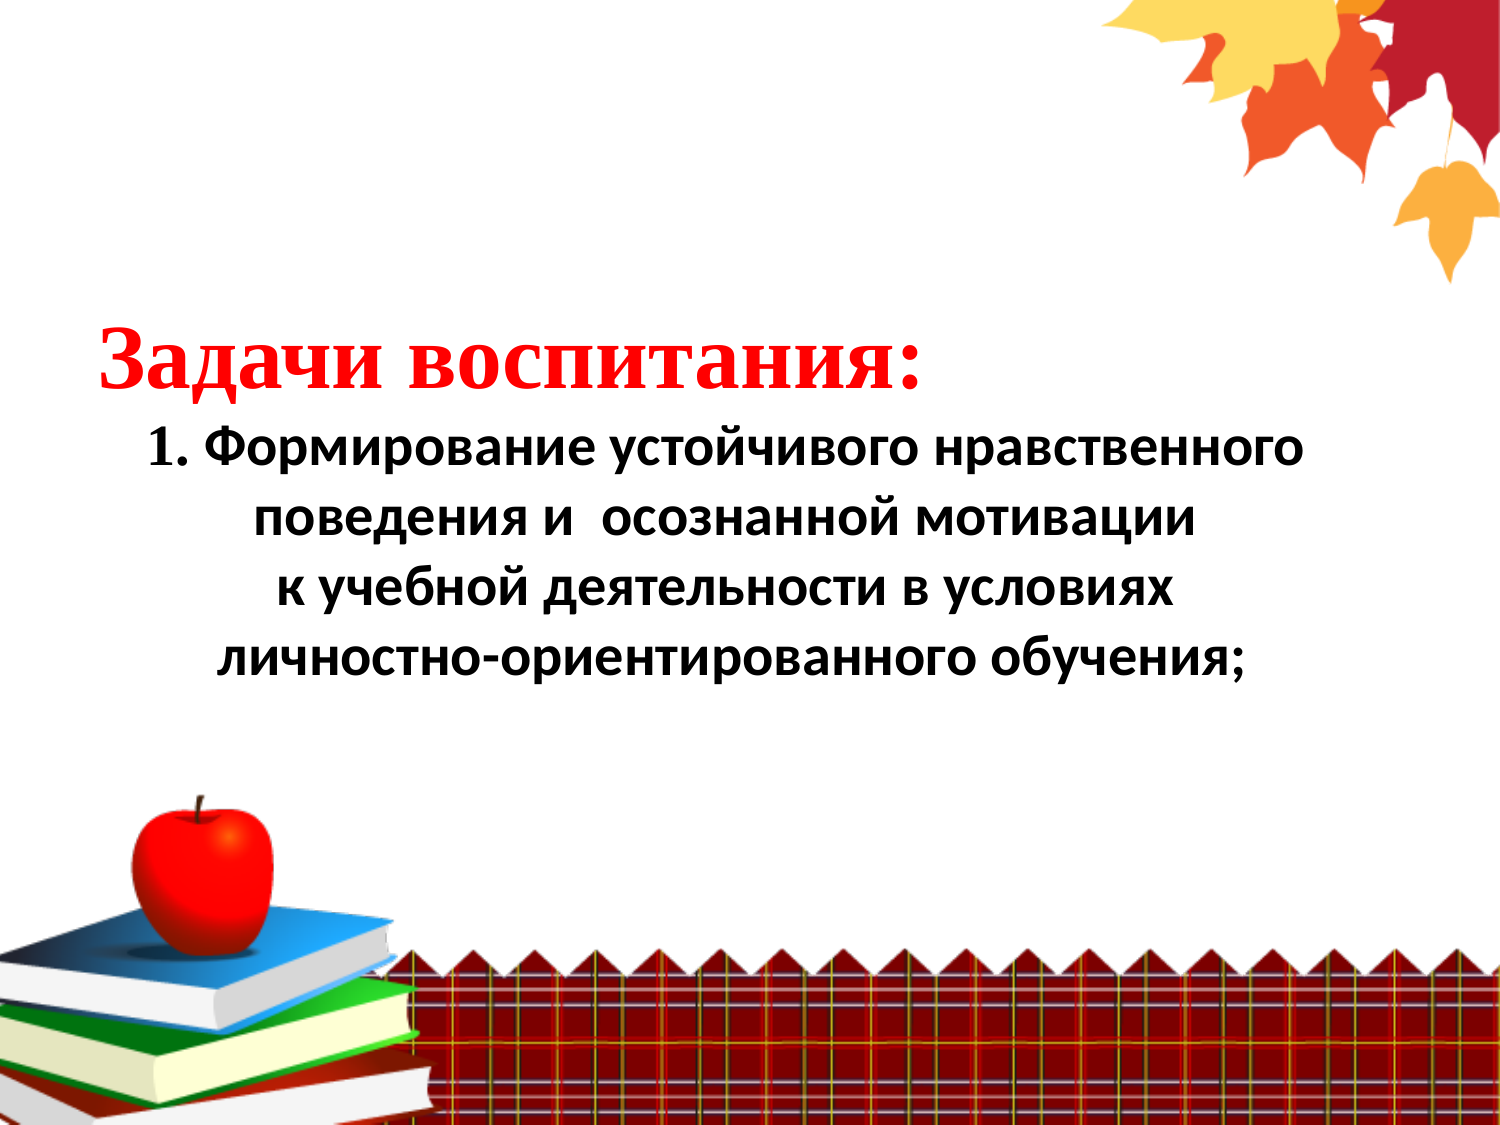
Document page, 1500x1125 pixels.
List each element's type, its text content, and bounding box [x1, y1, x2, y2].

text_box Задачи воспитания: 1. Формирование устойчивого нравственного поведения и осознанной мотивации к учебной деятельности в условиях личностно-ориентированного обучения; [82, 234, 1383, 695]
picture [0, 0, 1500, 1125]
